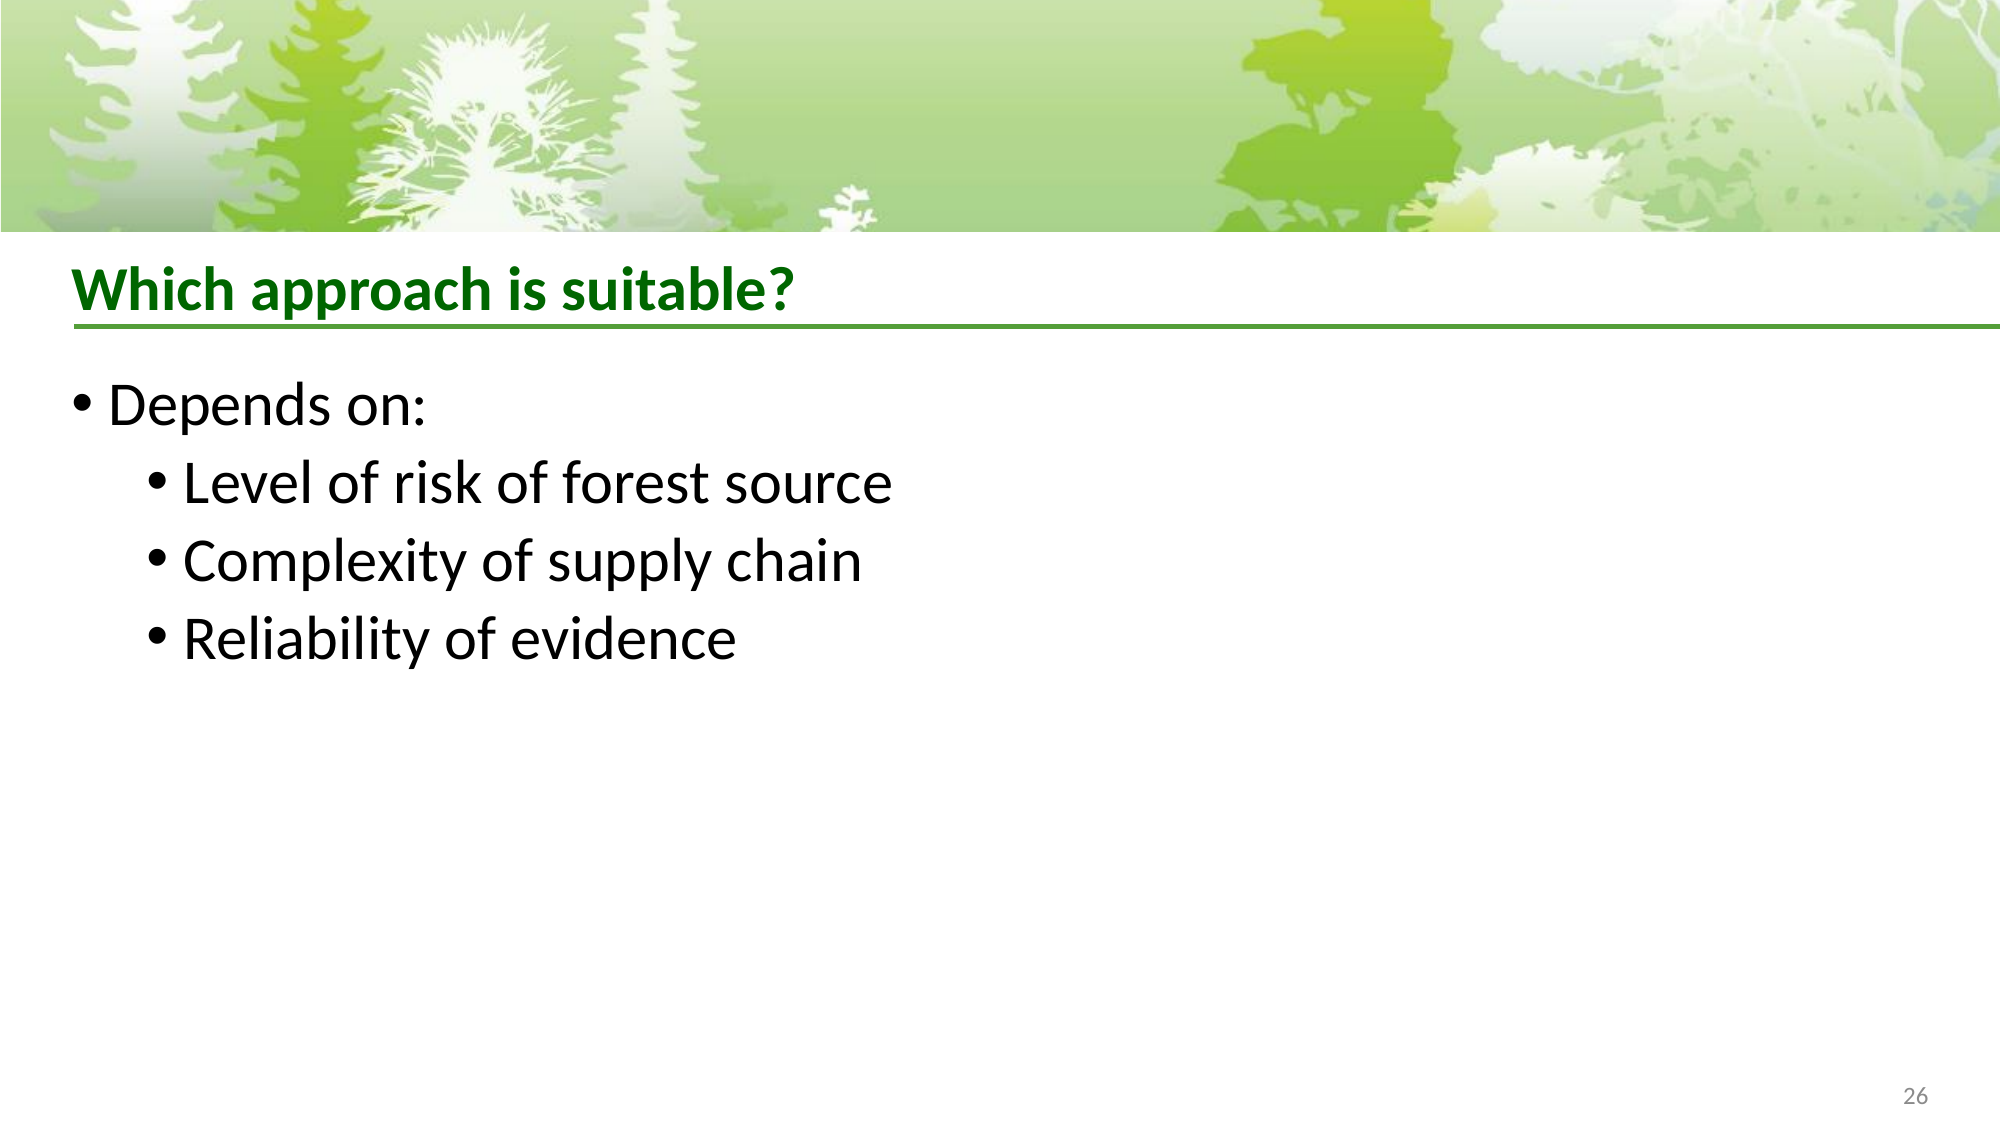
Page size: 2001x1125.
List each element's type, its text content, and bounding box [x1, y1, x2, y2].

picture [0, 0, 2000, 232]
title Which approach is suitable? [56, 181, 1782, 364]
slide_number 26 [1493, 1065, 1944, 1125]
list Depends on: Level of risk of forest source Complexity of supply chain Reliability of evidence [56, 364, 1944, 970]
